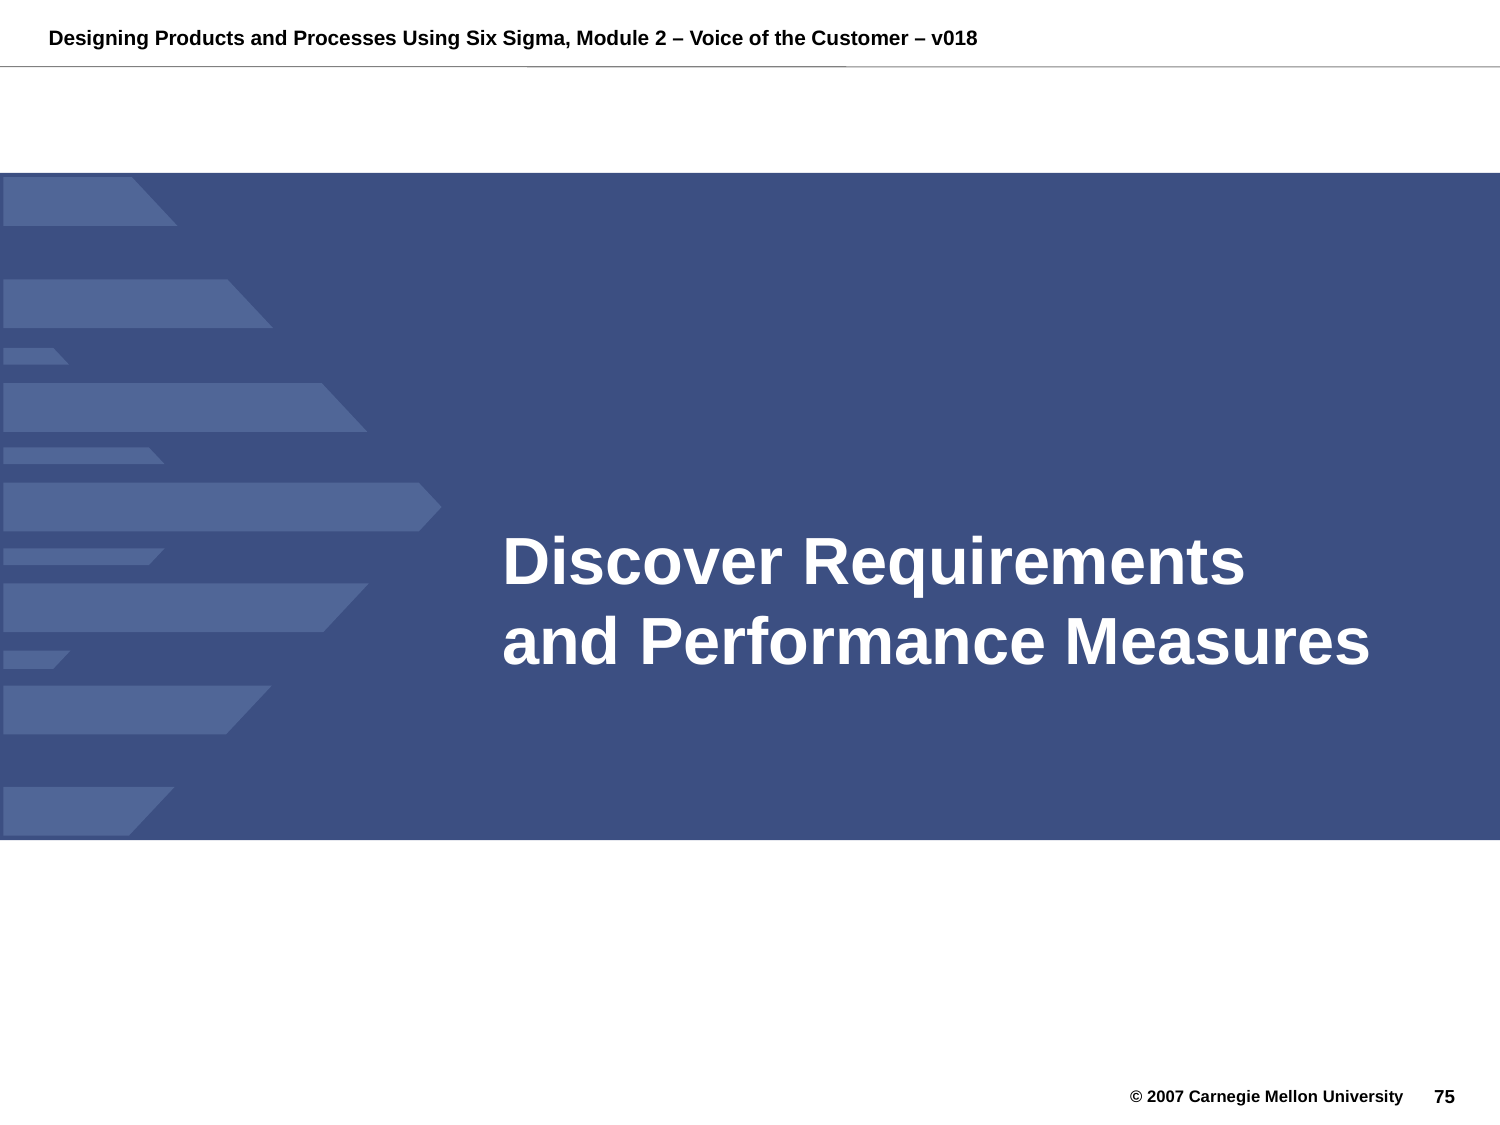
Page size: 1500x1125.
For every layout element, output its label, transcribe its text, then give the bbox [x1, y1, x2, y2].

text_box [3, 176, 442, 836]
text_box Discover Requirements and Performance Measures [487, 439, 1438, 757]
text_box [0, 172, 1500, 841]
